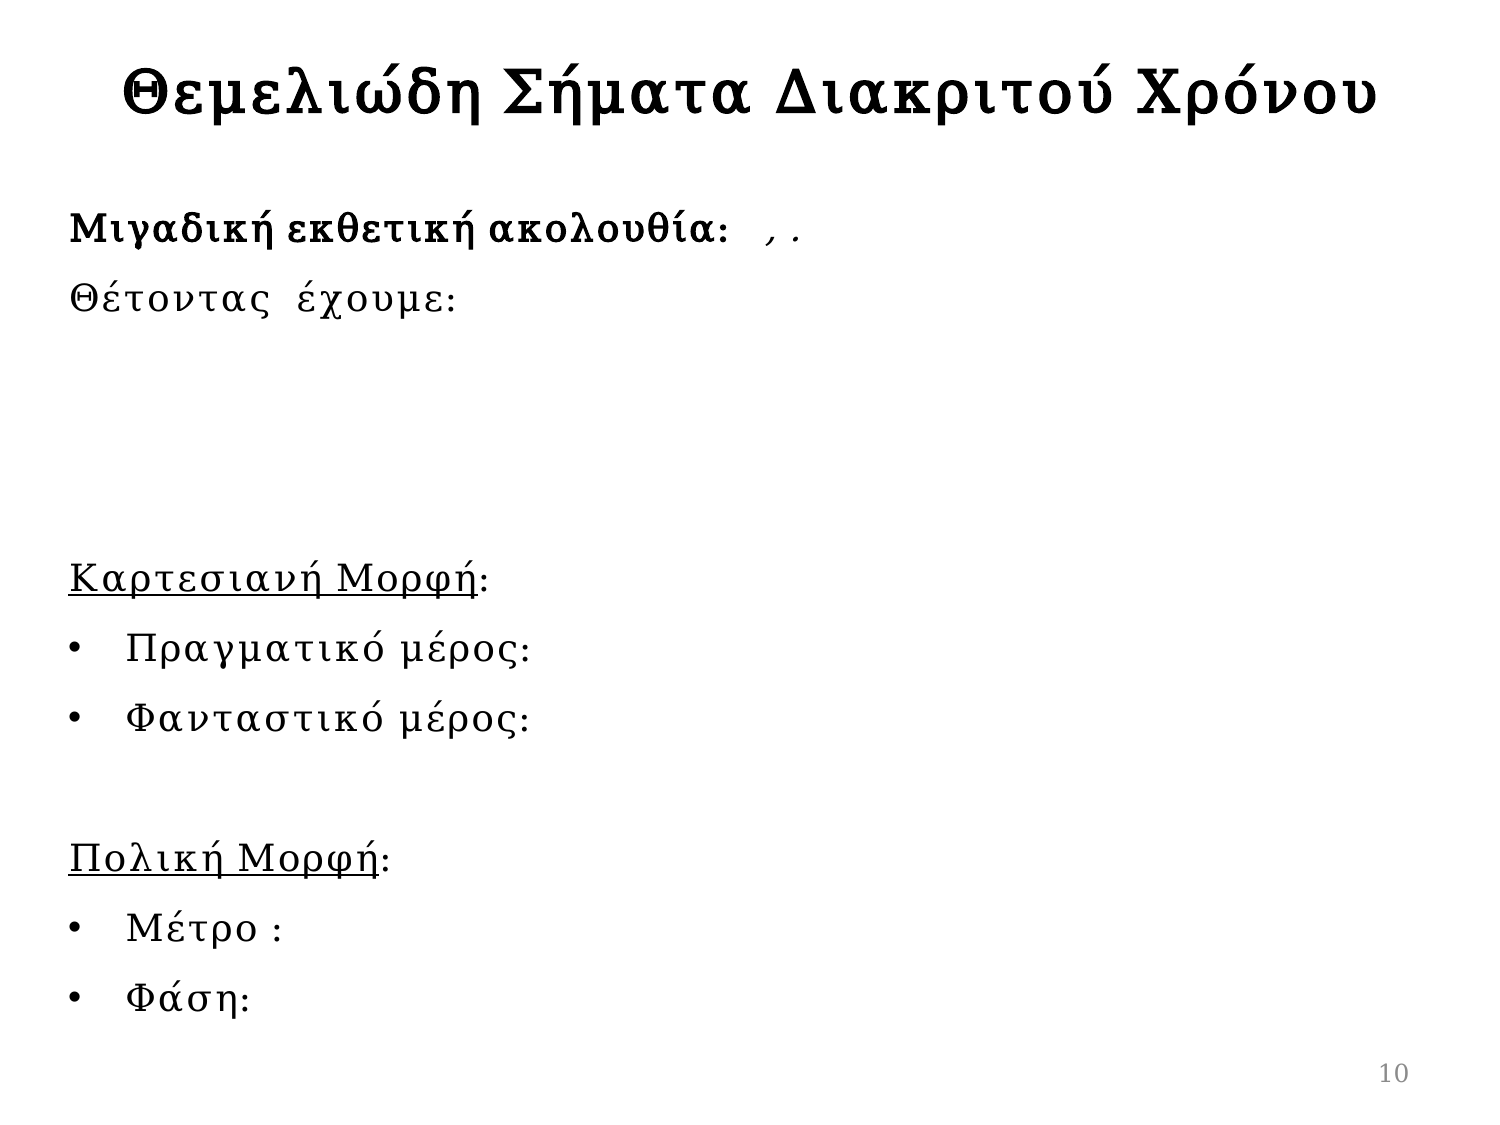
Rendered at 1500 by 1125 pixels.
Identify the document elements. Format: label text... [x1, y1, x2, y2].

slide_number 10 [1222, 1042, 1425, 1103]
title Θεμελιώδη Σήματα Διακριτού Χρόνου [75, 19, 1425, 159]
